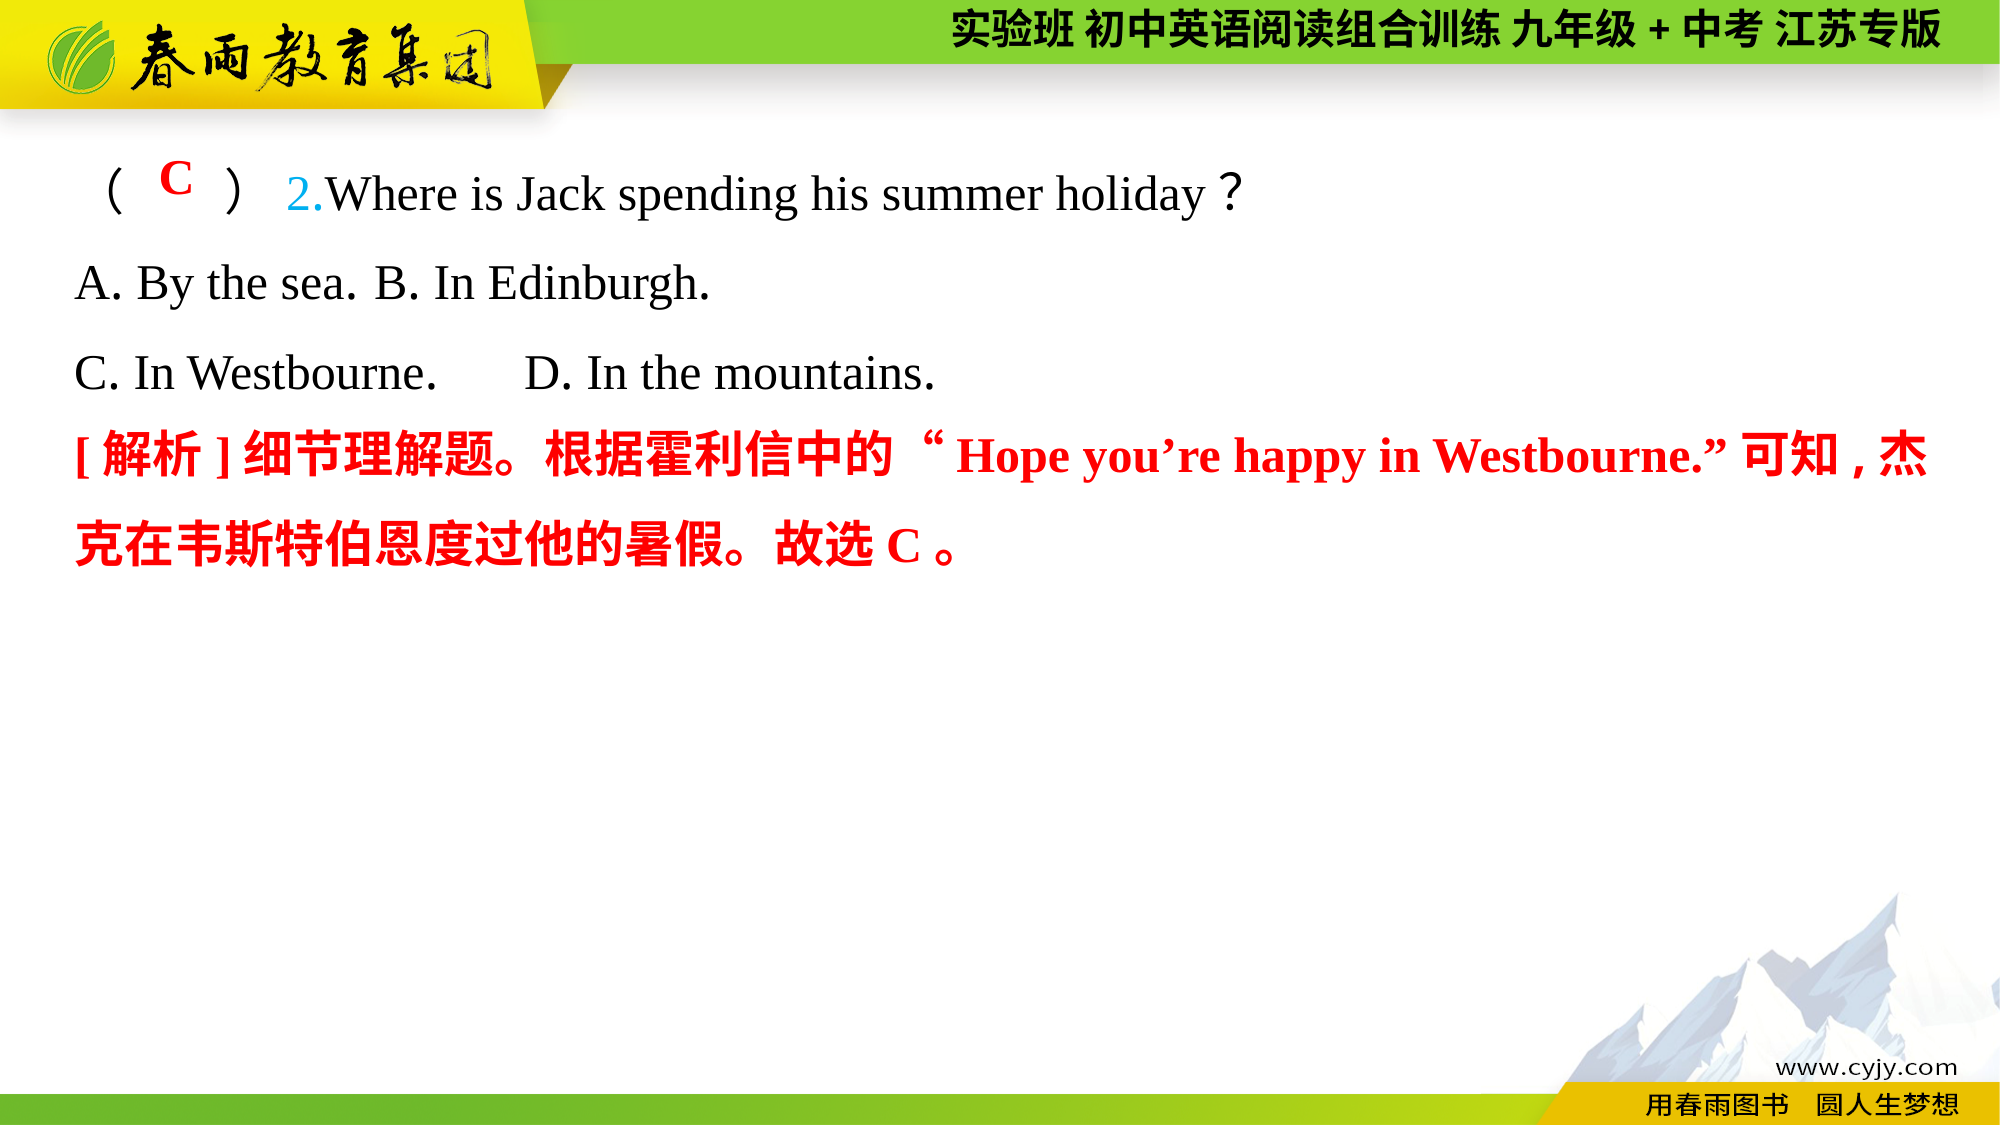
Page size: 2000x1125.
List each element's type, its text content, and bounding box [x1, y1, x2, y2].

text_box [解析]细节理解题。根据霍利信中的“Hope you’re happy in Westbourne.”可知,杰克在韦斯特伯恩度过他的暑假。故选C。 [59, 385, 1944, 581]
picture [0, 0, 2000, 1125]
list （ ）2.Where is Jack spending his summer holiday？ A. By the sea. B. In Edinburgh. C. In Westbourne. D. In the mountains. [59, 122, 1944, 385]
text_box C [143, 137, 210, 213]
